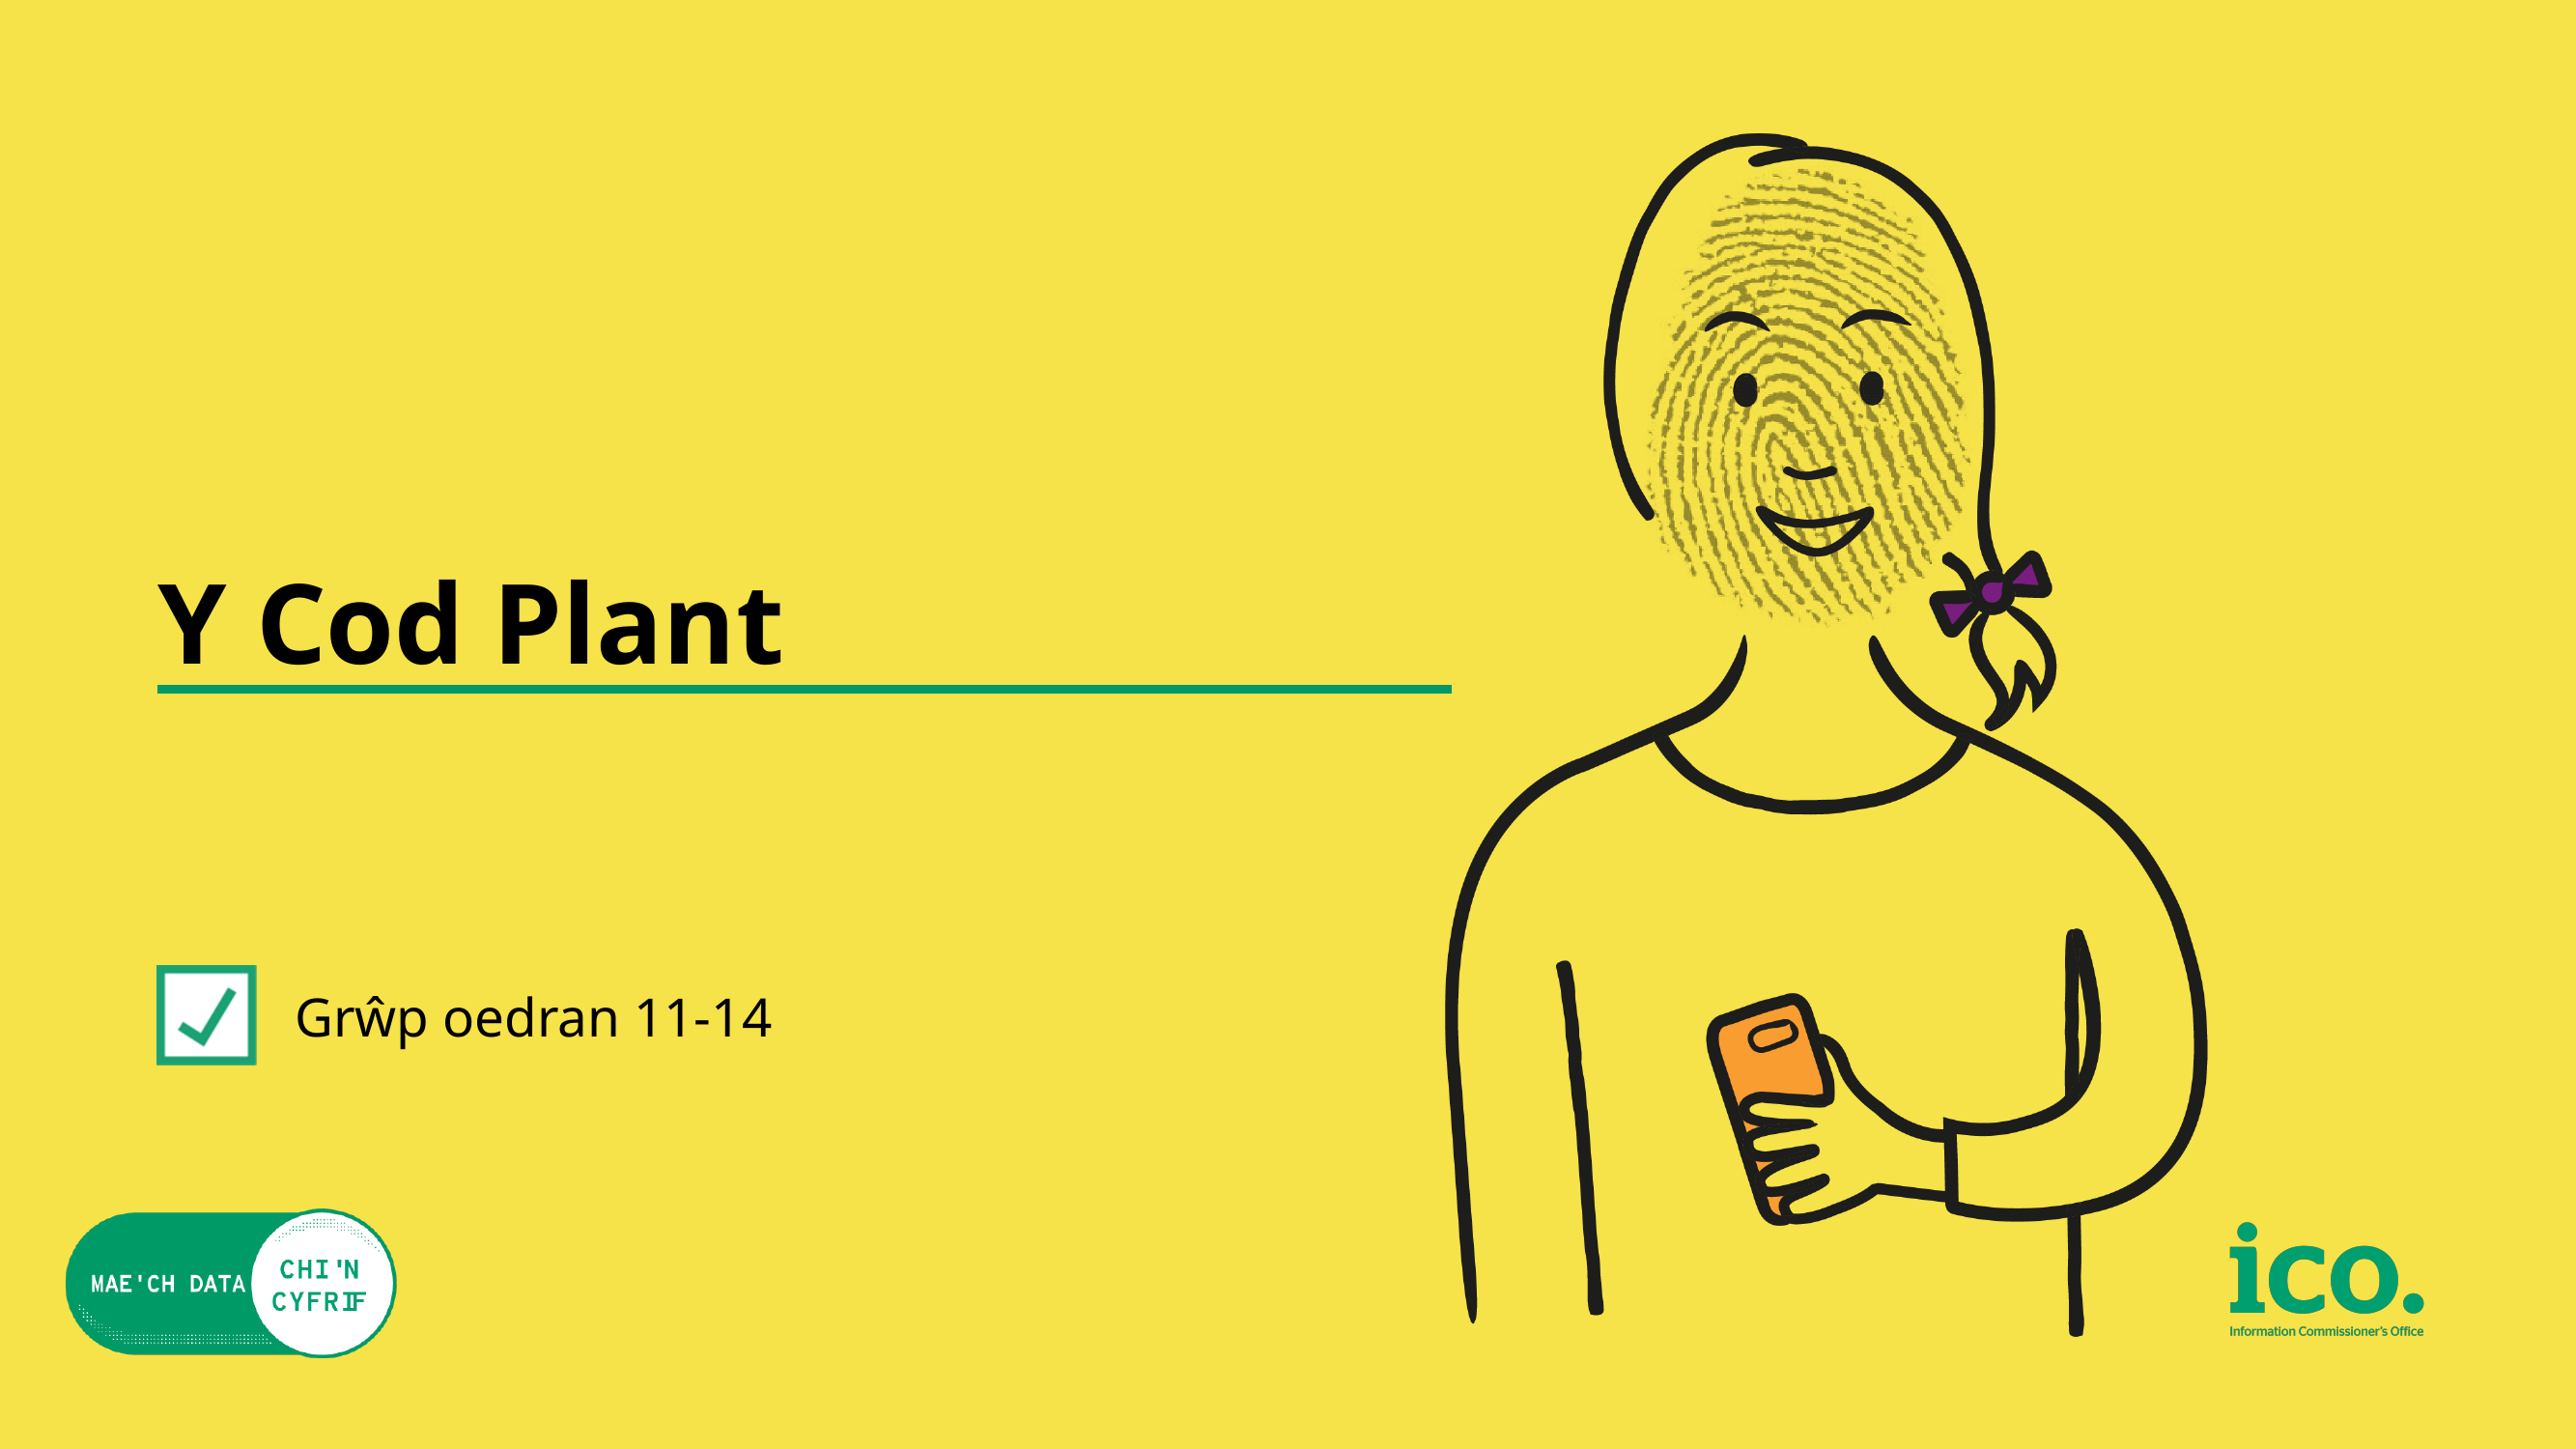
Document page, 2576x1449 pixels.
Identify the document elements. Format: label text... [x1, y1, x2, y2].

picture [156, 965, 257, 1065]
text_box [142, 1200, 421, 1344]
text_box Y Cod Plant [143, 516, 1570, 674]
picture [63, 1208, 397, 1358]
picture [1434, 126, 2450, 1368]
text_box Grŵp oedran 11-14 [295, 983, 802, 1064]
